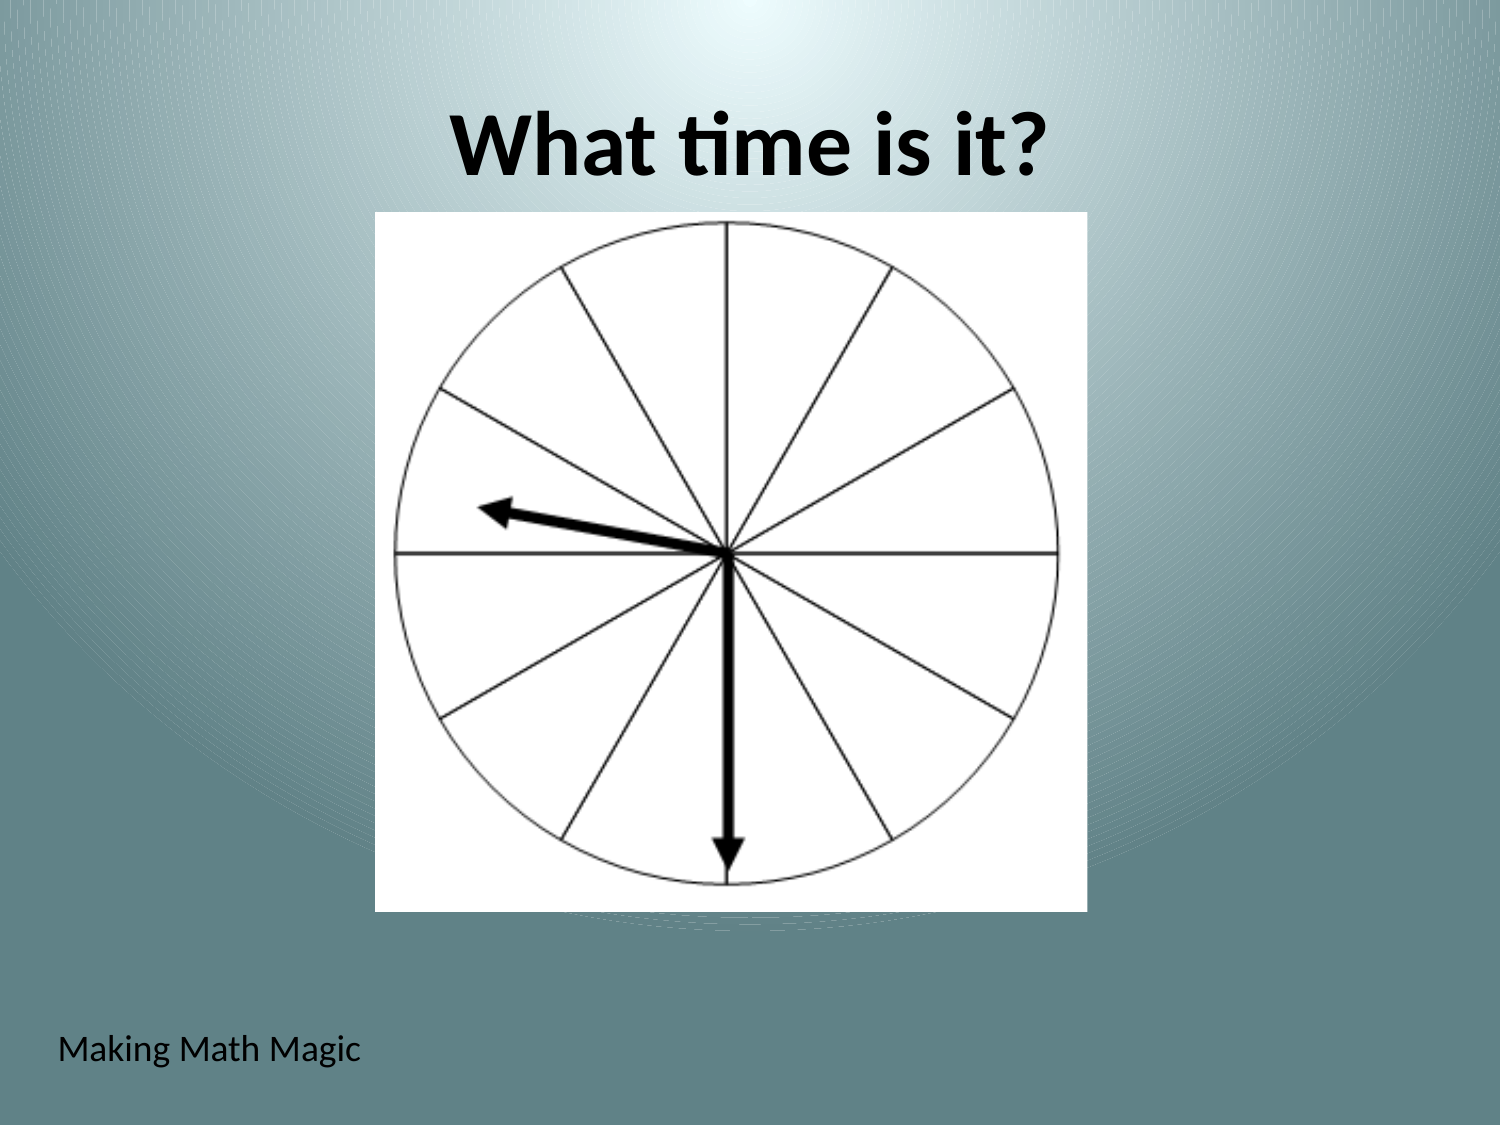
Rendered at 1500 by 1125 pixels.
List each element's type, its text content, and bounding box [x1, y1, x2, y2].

picture [374, 212, 1088, 913]
title What time is it? [74, 44, 1426, 233]
text_box Making Math Magic [42, 1016, 531, 1077]
